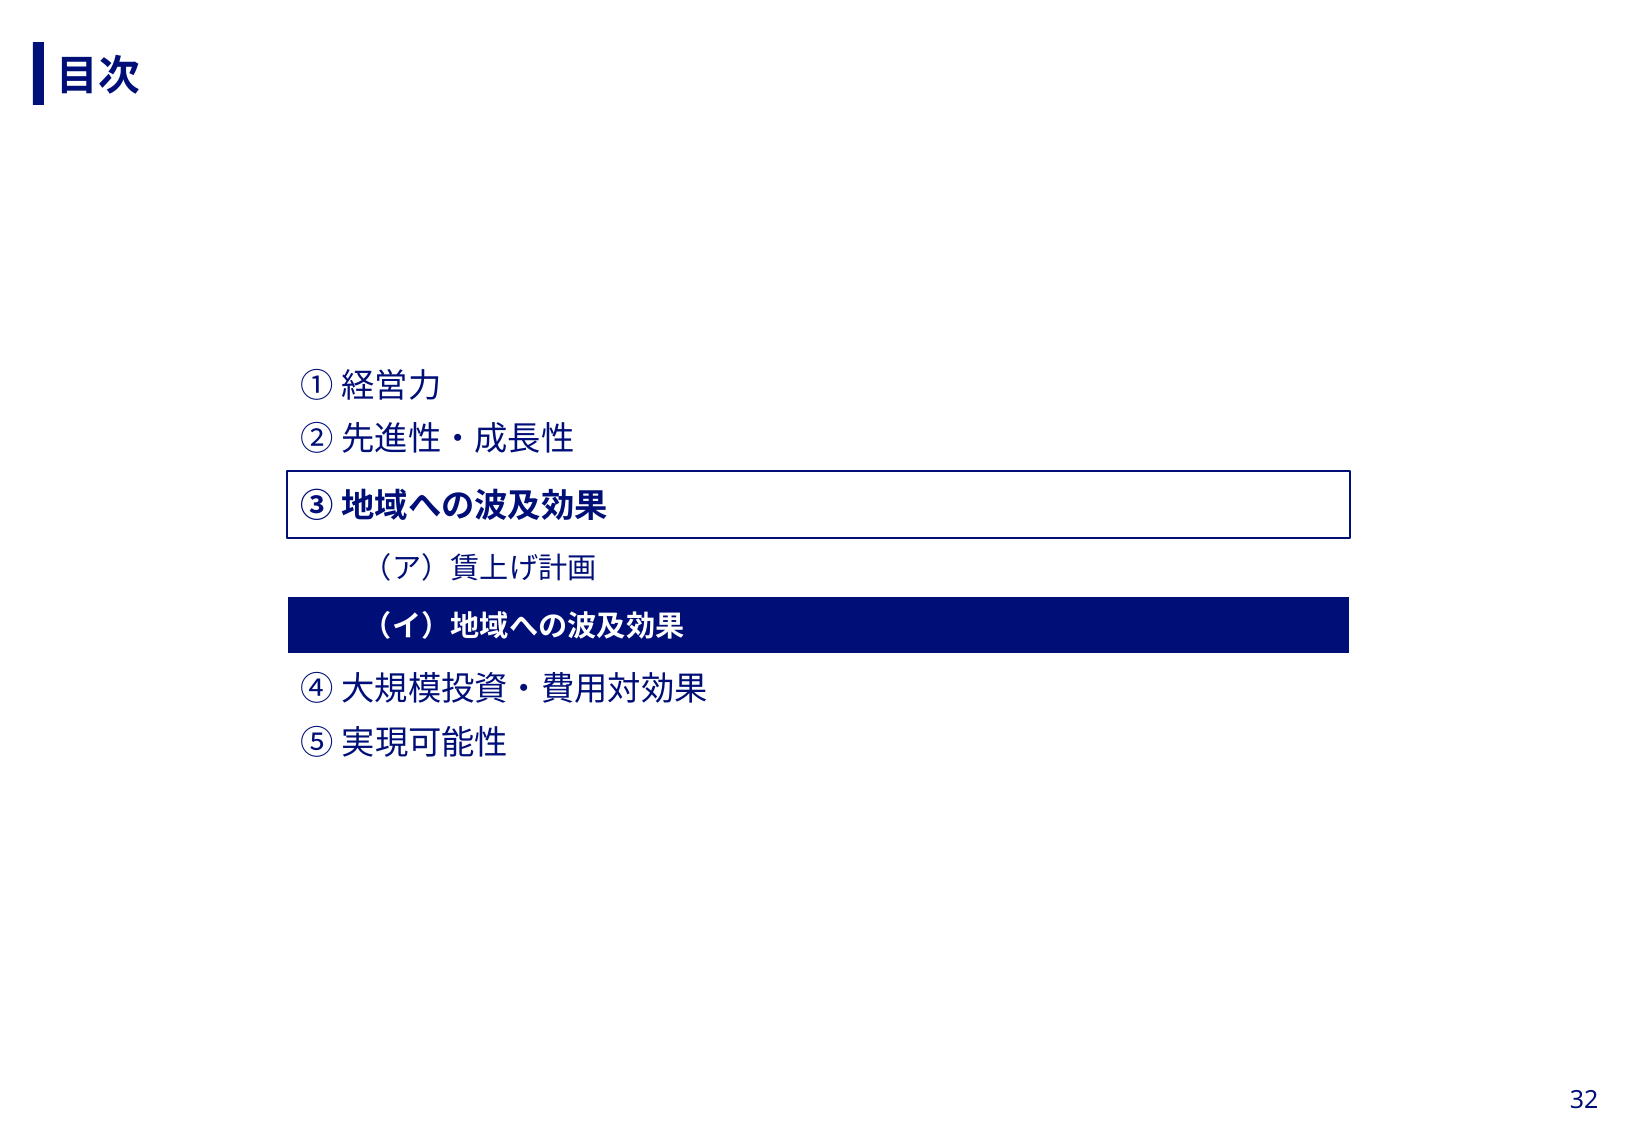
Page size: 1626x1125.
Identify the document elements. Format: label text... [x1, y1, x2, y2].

text_box ③地域への波及効果 [287, 470, 1350, 537]
text_box ①経営力 [287, 364, 1350, 410]
text_box （イ）地域への波及効果 [287, 595, 1350, 654]
text_box （ア）賃上げ計画 [287, 537, 1350, 595]
text_box ⑤実現可能性 [287, 714, 1350, 761]
title 目次 [32, 42, 1592, 105]
text_box ②先進性・成長性 [287, 410, 1350, 470]
text_box ④大規模投資・費用対効果 [287, 654, 1350, 714]
